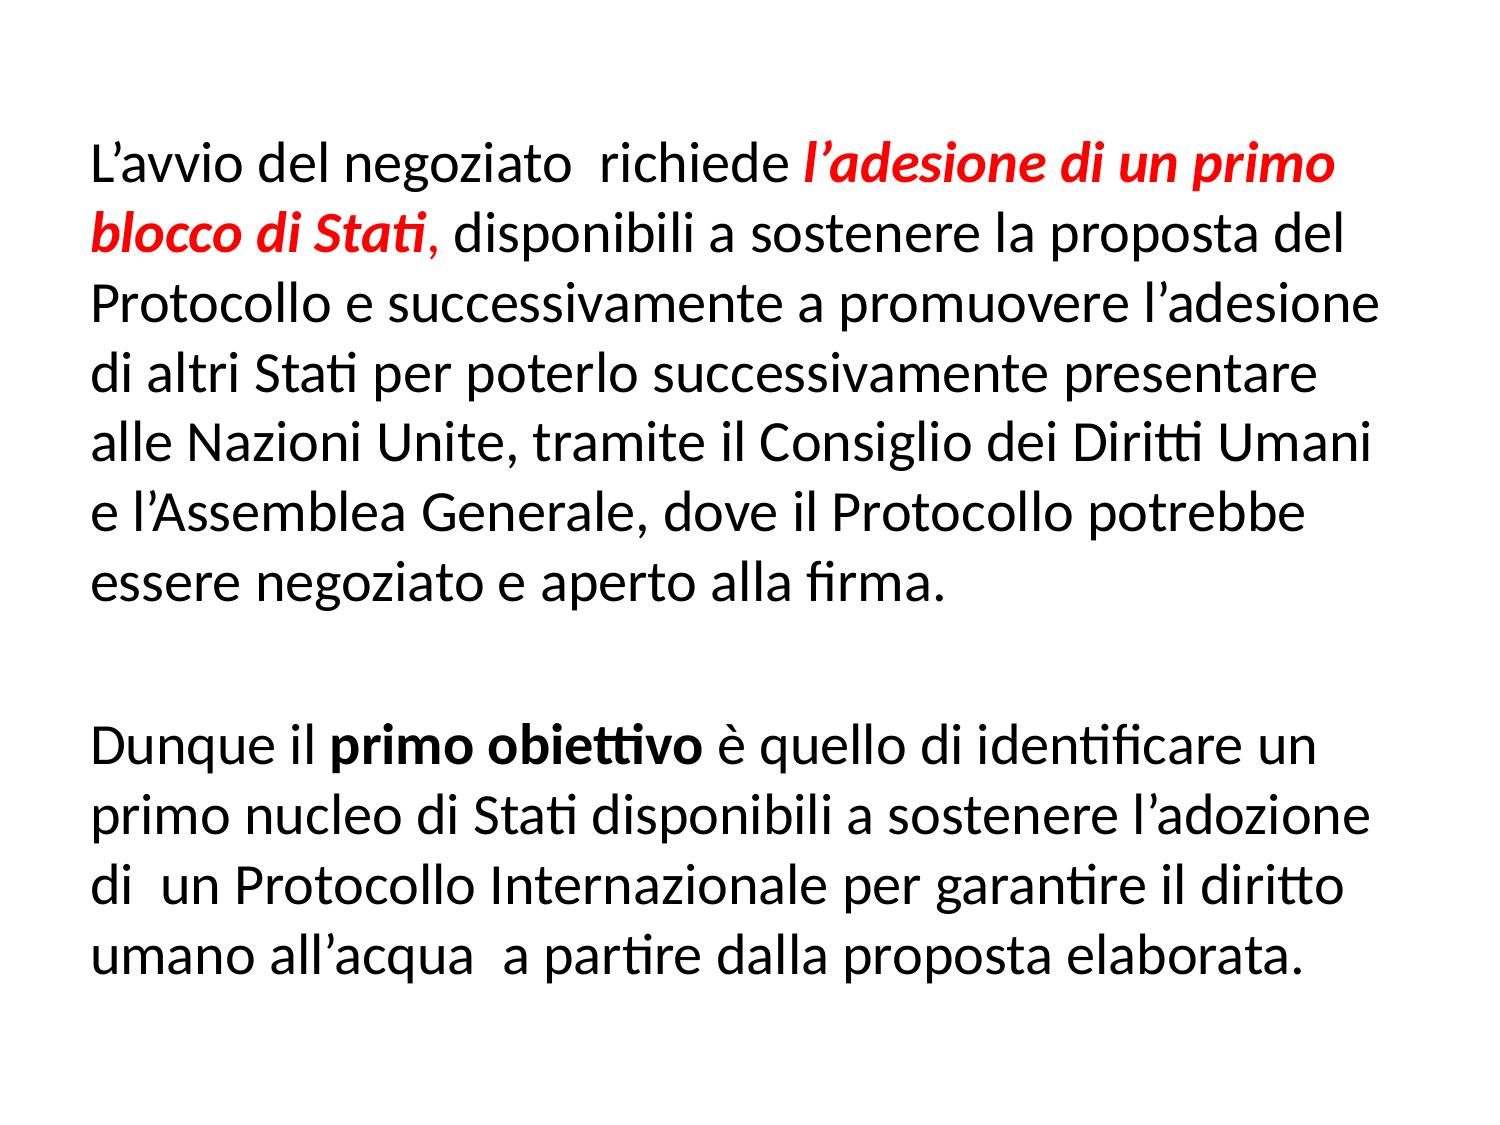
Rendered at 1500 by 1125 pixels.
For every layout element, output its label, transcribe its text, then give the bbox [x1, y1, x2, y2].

list L’avvio del negoziato richiede l’adesione di un primo blocco di Stati, disponibili a sostenere la proposta del Protocollo e successivamente a promuovere l’adesione di altri Stati per poterlo successivamente presentare alle Nazioni Unite, tramite il Consiglio dei Diritti Umani e l’Assemblea Generale, dove il Protocollo potrebbe essere negoziato e aperto alla firma. Dunque il primo obiettivo è quello di identificare un primo nucleo di Stati disponibili a sostenere l’adozione di un Protocollo Internazionale per garantire il diritto umano all’acqua a partire dalla proposta elaborata. [75, 116, 1425, 1039]
